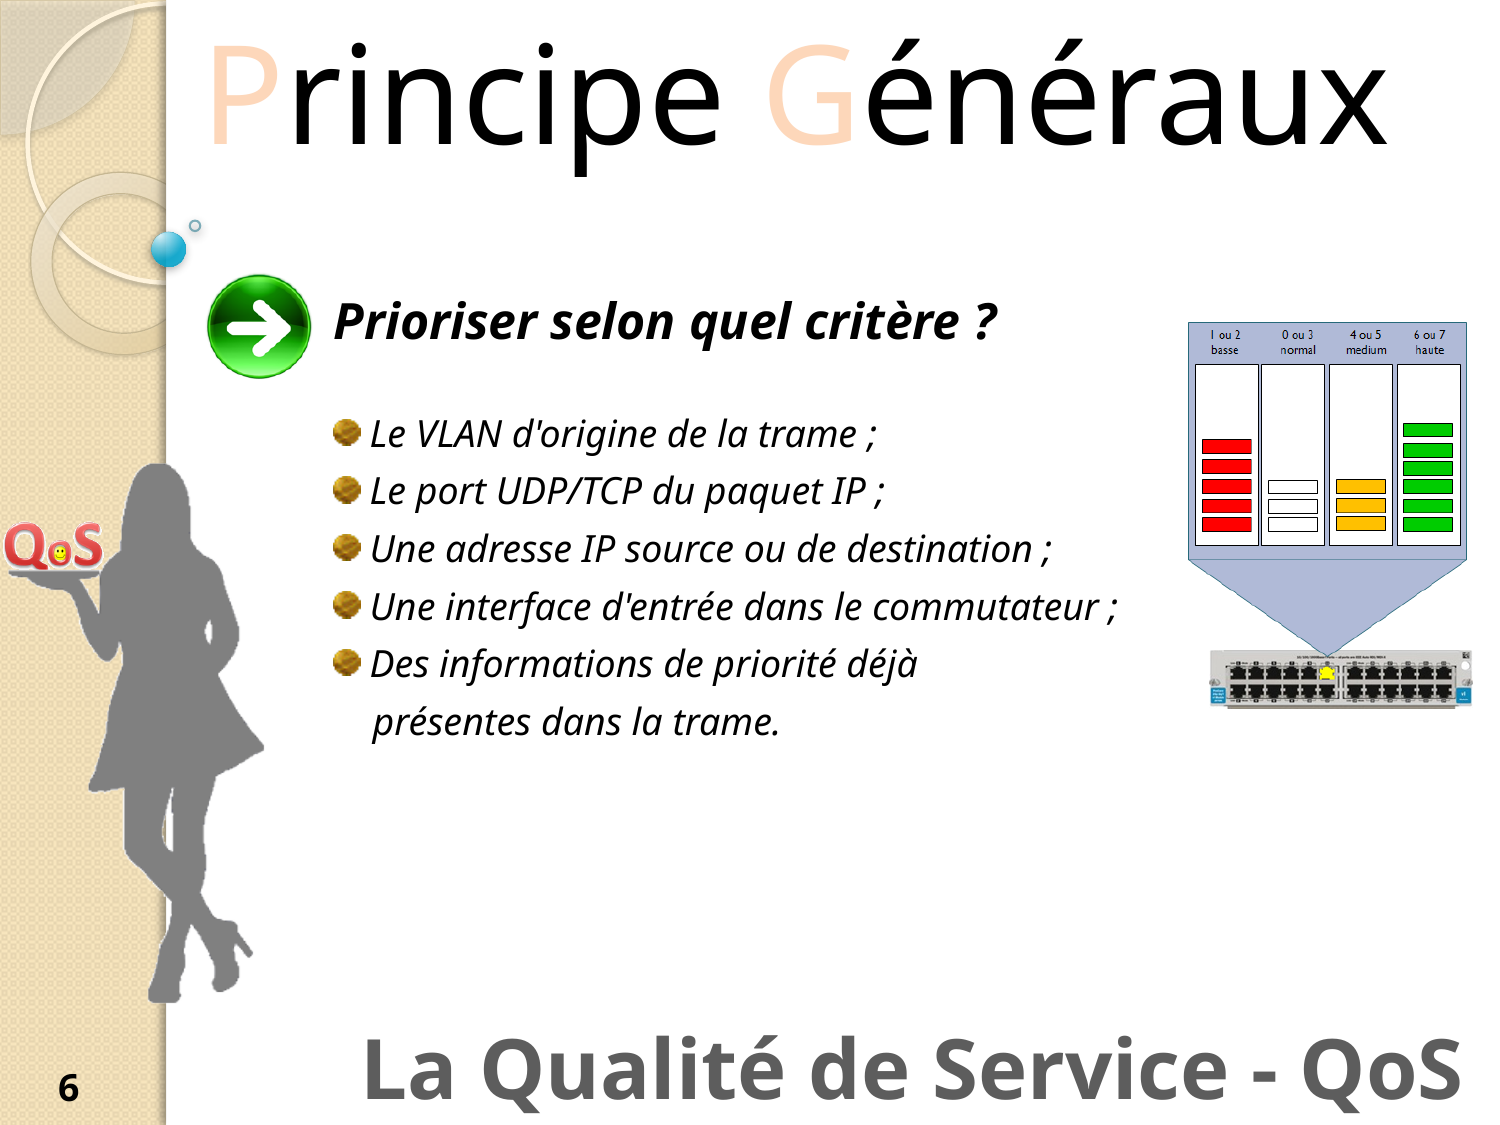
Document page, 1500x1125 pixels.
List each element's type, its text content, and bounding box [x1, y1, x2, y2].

text_box Prioriser selon quel critère ? Le VLAN d'origine de la trame ; Le port UDP/TCP du paquet IP ; Une adresse IP source ou de destination ; Une interface d'entrée dans le commutateur ; Des informations de priorité déjà présentes dans la trame. [318, 282, 1211, 888]
picture [333, 419, 361, 446]
picture [333, 534, 361, 561]
picture [2, 462, 266, 1005]
picture [205, 272, 313, 381]
picture [333, 591, 361, 619]
picture [333, 476, 361, 504]
text_box Principe Généraux [186, 0, 1406, 180]
picture [1176, 310, 1477, 715]
picture [333, 649, 361, 676]
